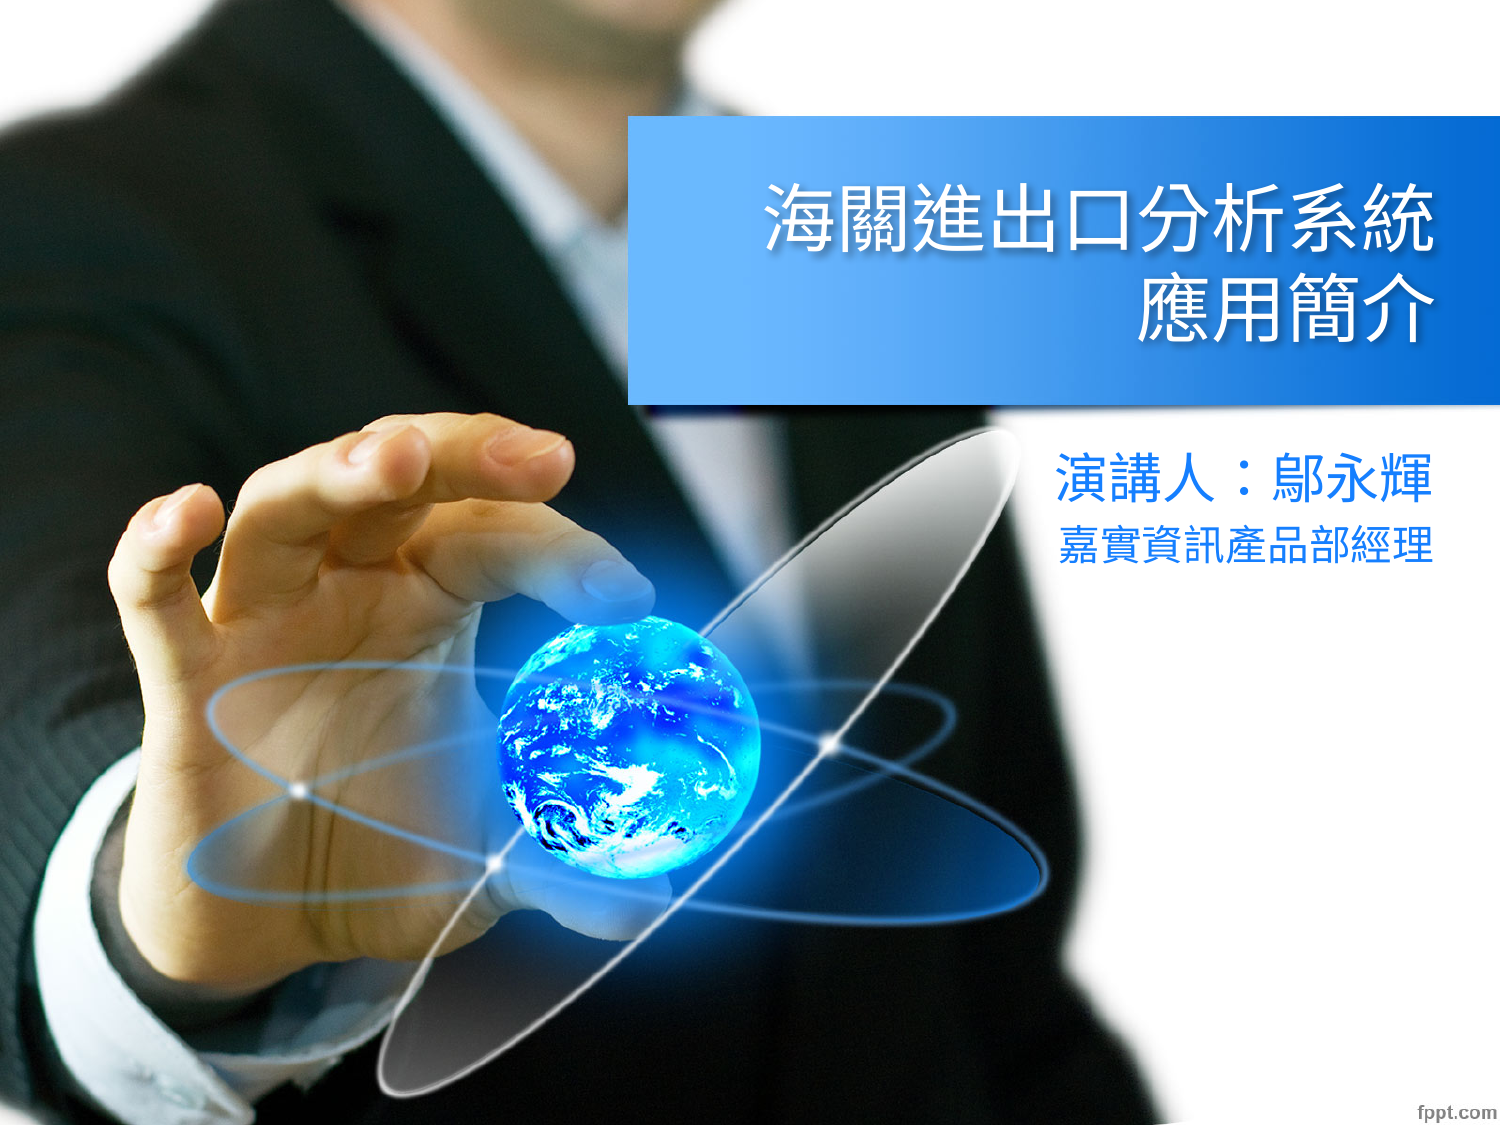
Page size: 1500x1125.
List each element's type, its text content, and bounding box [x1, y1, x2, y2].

subtitle 演講人：鄔永輝 嘉實資訊產品部經理 [399, 437, 1450, 613]
picture [0, 0, 1500, 1125]
title 海關進出口分析系統應用簡介 [724, 161, 1452, 363]
